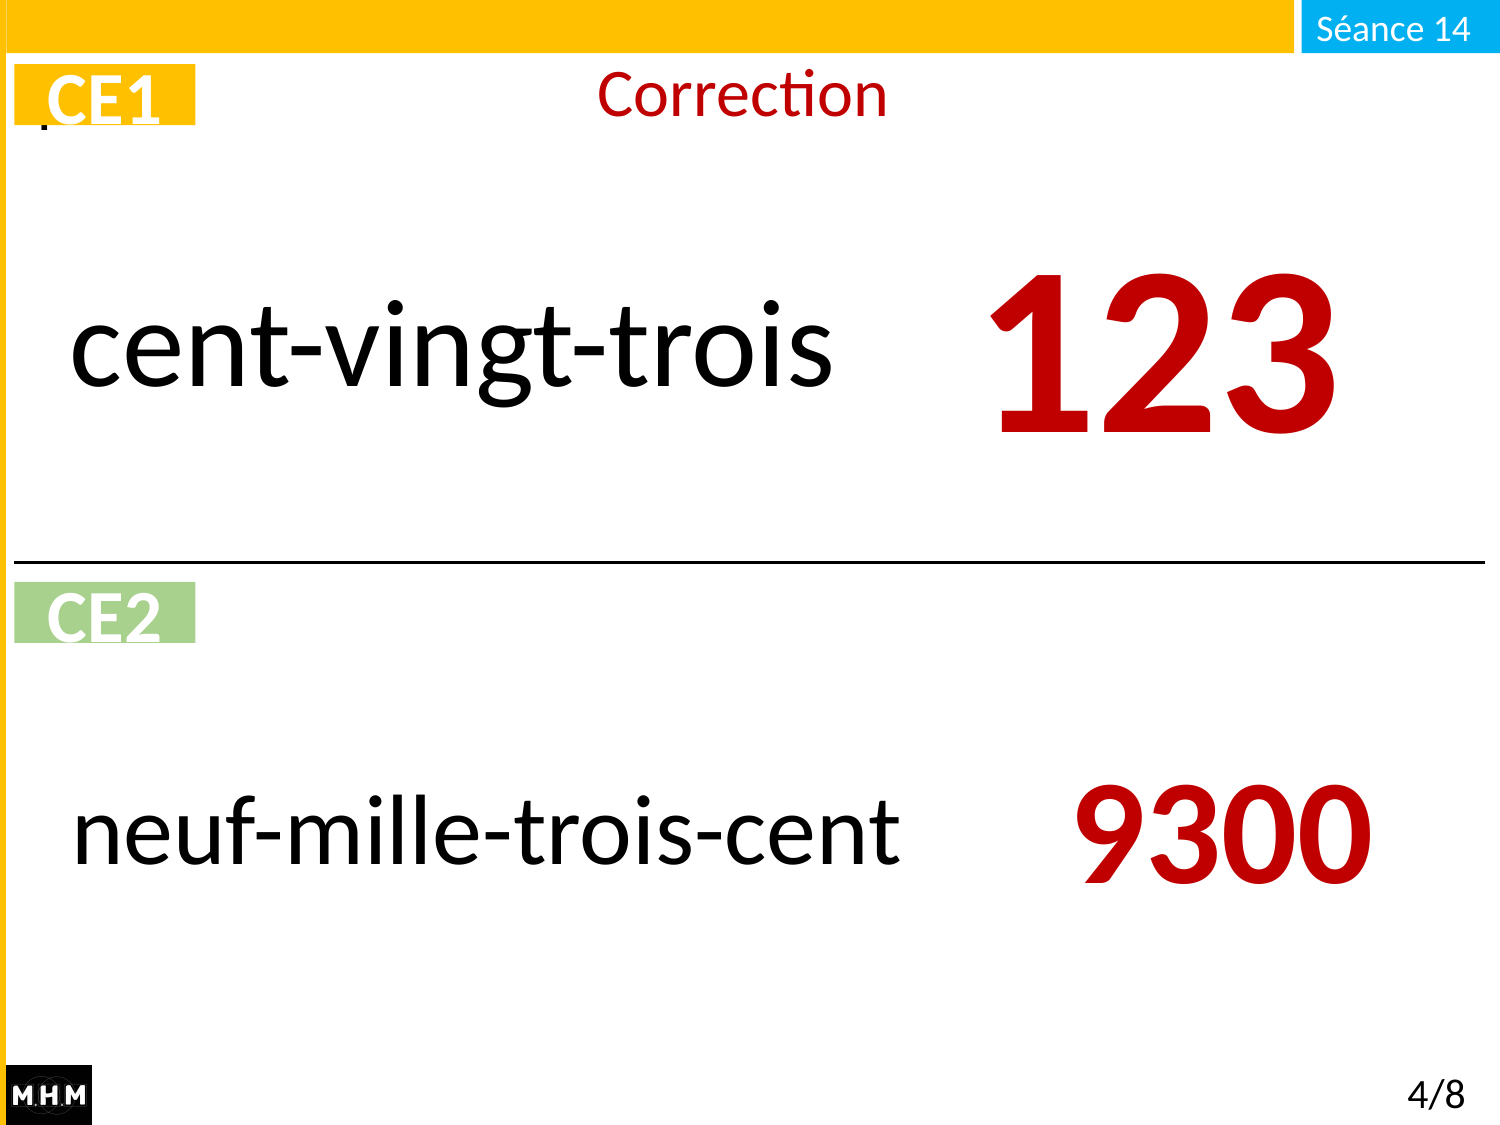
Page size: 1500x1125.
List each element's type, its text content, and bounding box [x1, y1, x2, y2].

text_box 9300 [852, 726, 1500, 922]
text_box CE2 [13, 581, 196, 644]
text_box cent-vingt-trois [0, 254, 989, 420]
picture [6, 1065, 92, 1125]
text_box neuf-mille-trois-cent [0, 756, 852, 892]
list 4/8 [1373, 1064, 1500, 1125]
text_box CE1 [13, 63, 196, 126]
title Correction [582, 50, 1500, 139]
text_box 123 [942, 183, 1374, 489]
